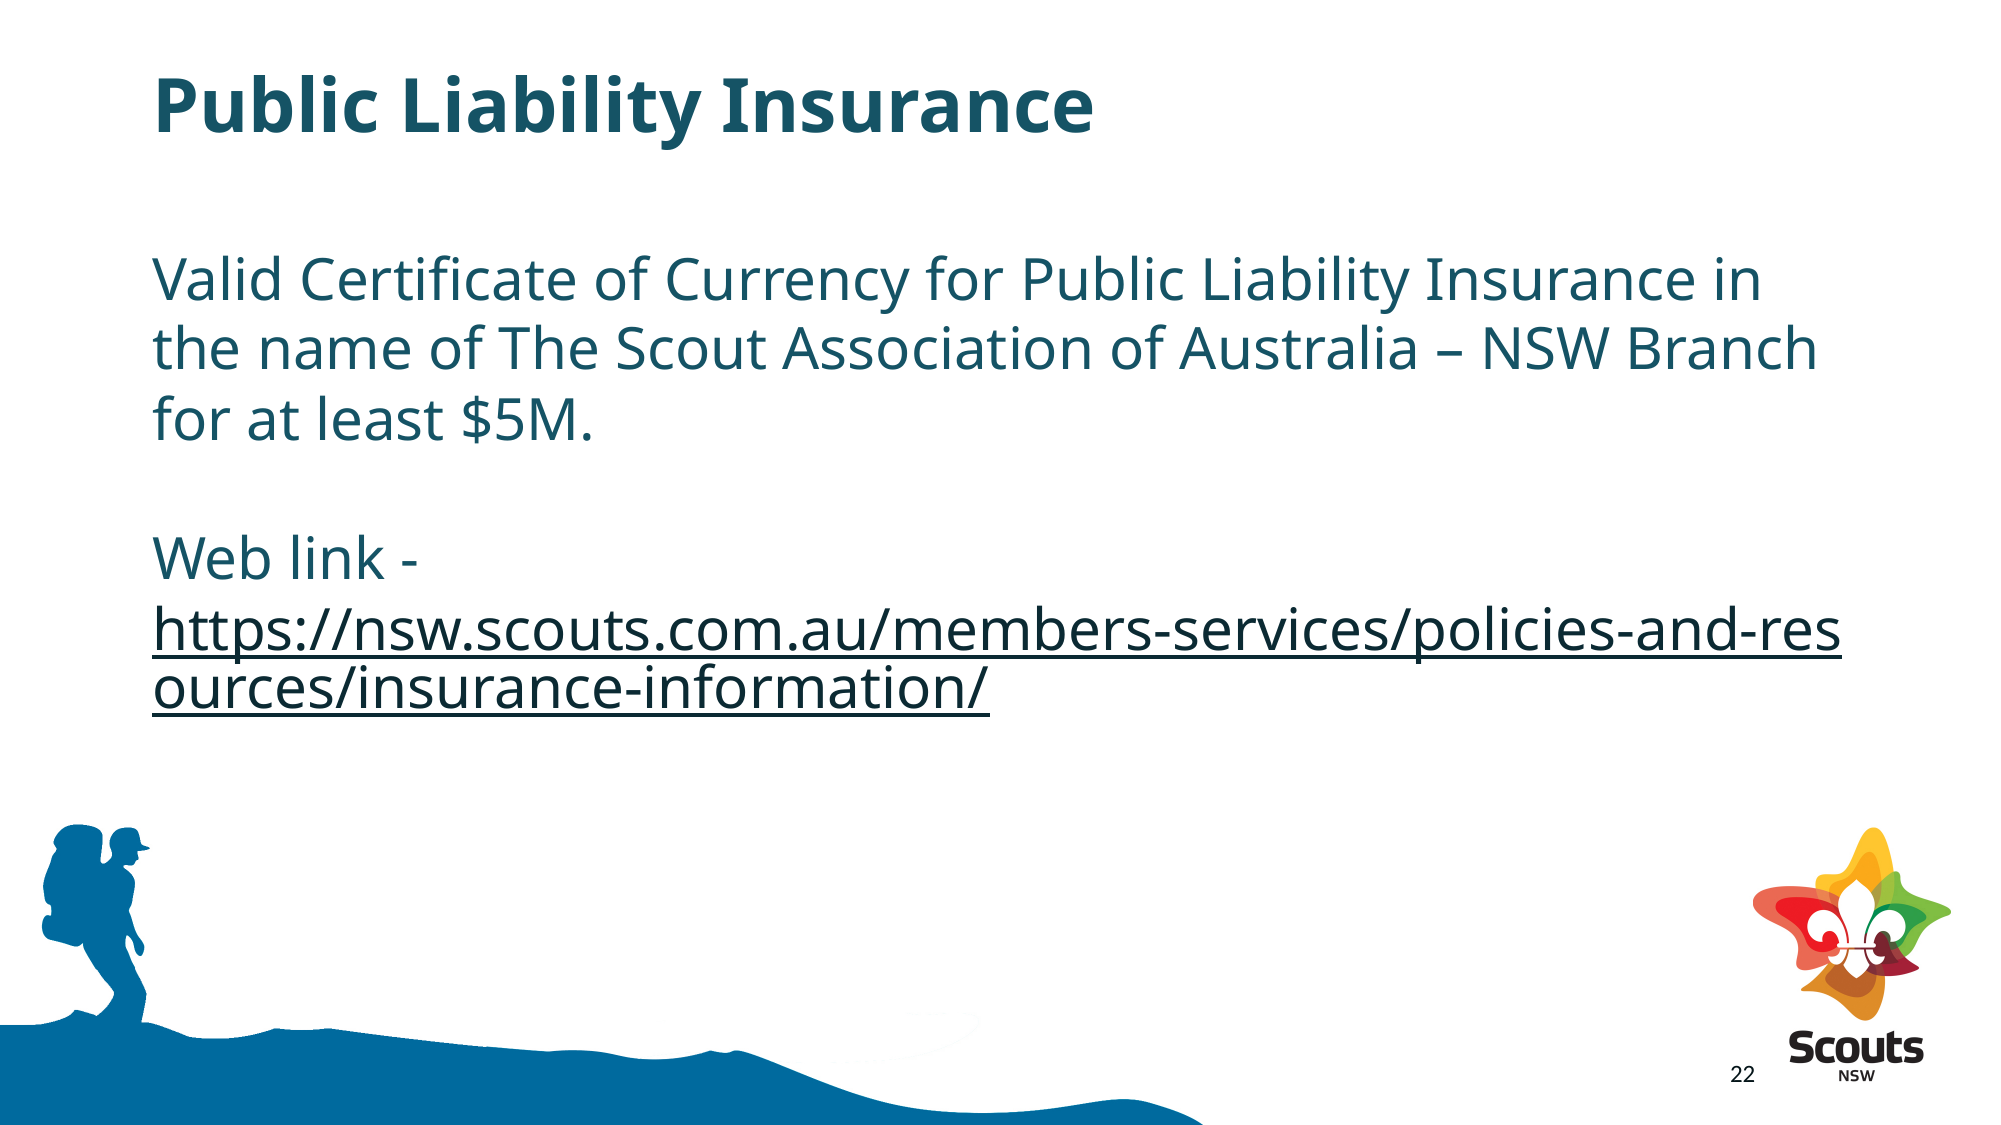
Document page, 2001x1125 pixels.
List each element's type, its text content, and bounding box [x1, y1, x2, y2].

picture [0, 0, 2001, 1125]
text_box Valid Certificate of Currency for Public Liability Insurance in the name of The Scout Association of Australia – NSW Branch for at least $5M. Web link - https://nsw.scouts.com.au/members-services/policies-and-resources/insurance-information/ [137, 234, 1863, 749]
title Public Liability Insurance [137, 0, 1863, 218]
slide_number 22 [1320, 1042, 1771, 1103]
